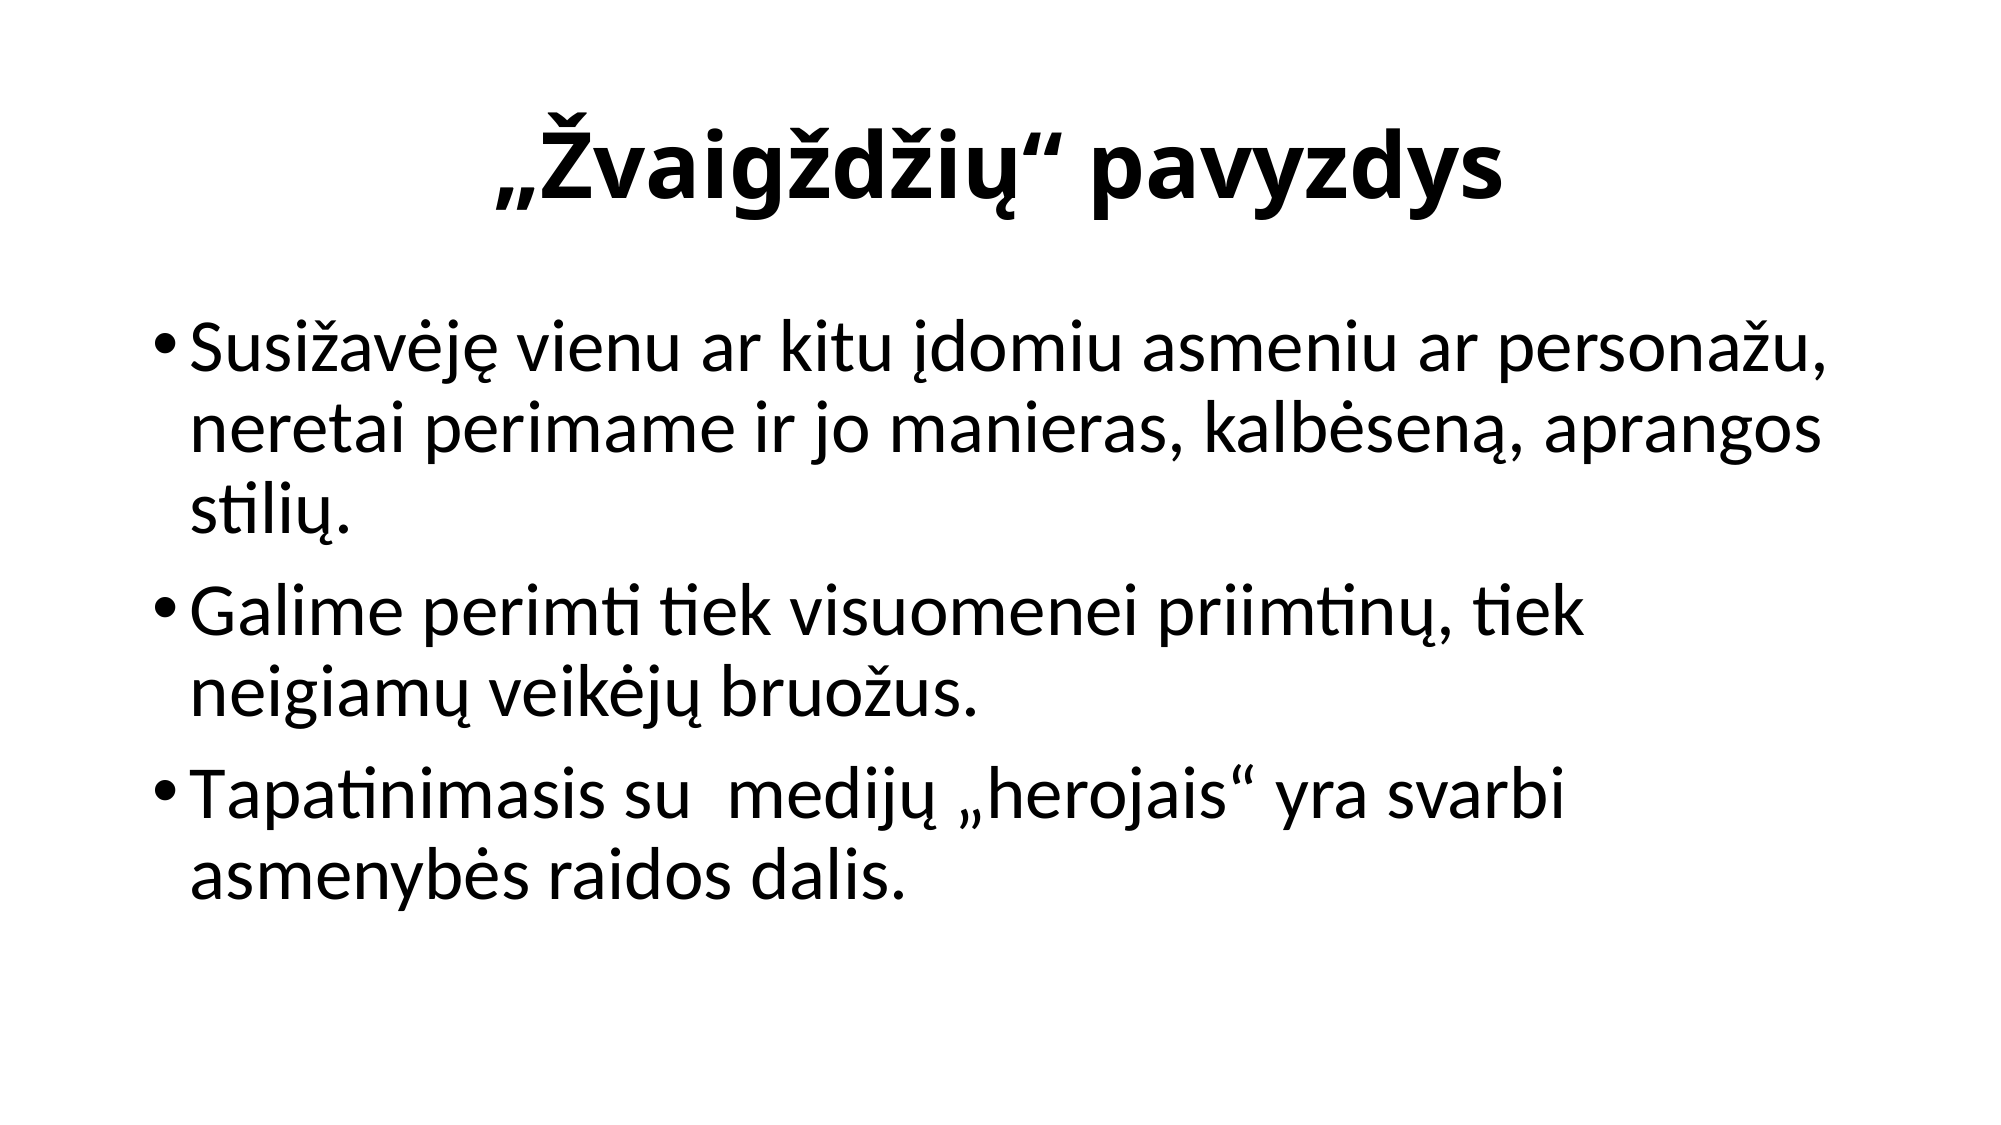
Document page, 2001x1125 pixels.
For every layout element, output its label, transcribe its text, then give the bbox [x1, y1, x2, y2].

list Susižavėję vienu ar kitu įdomiu asmeniu ar personažu, neretai perimame ir jo manieras, kalbėseną, aprangos stilių. Galime perimti tiek visuomenei priimtinų, tiek neigiamų veikėjų bruožus. Tapatinimasis su medijų „herojais“ yra svarbi asmenybės raidos dalis. [137, 299, 1863, 1014]
title „Žvaigždžių“ pavyzdys [137, 59, 1863, 278]
